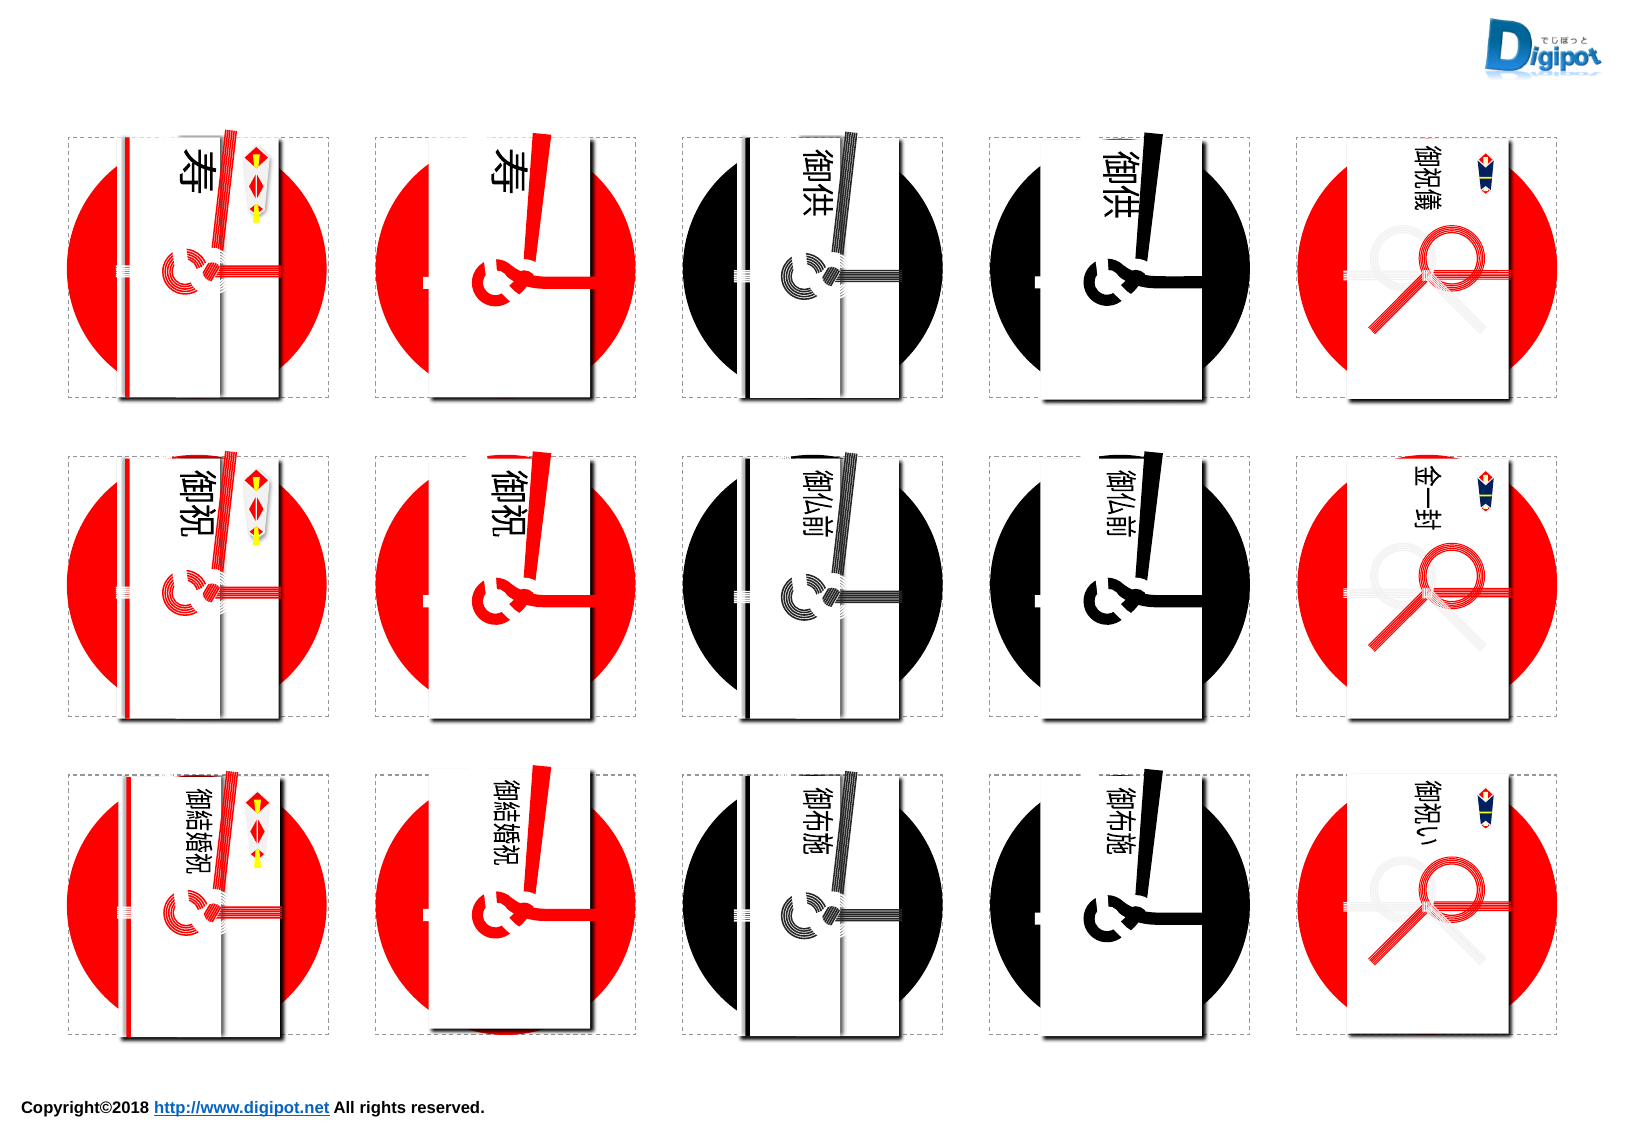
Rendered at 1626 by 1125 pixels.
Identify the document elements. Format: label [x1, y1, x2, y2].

text_box [66, 451, 327, 719]
text_box [990, 132, 1250, 400]
text_box [990, 451, 1250, 719]
text_box [1297, 773, 1558, 1035]
picture [1485, 18, 1602, 82]
text_box [1297, 454, 1558, 719]
text_box [66, 129, 327, 399]
text_box [682, 452, 943, 719]
text_box [375, 765, 636, 1035]
text_box [1297, 138, 1558, 399]
text_box [682, 131, 943, 399]
text_box [66, 771, 327, 1038]
text_box [682, 770, 943, 1037]
text_box [990, 769, 1250, 1037]
text_box [375, 451, 636, 719]
text_box [375, 133, 636, 399]
